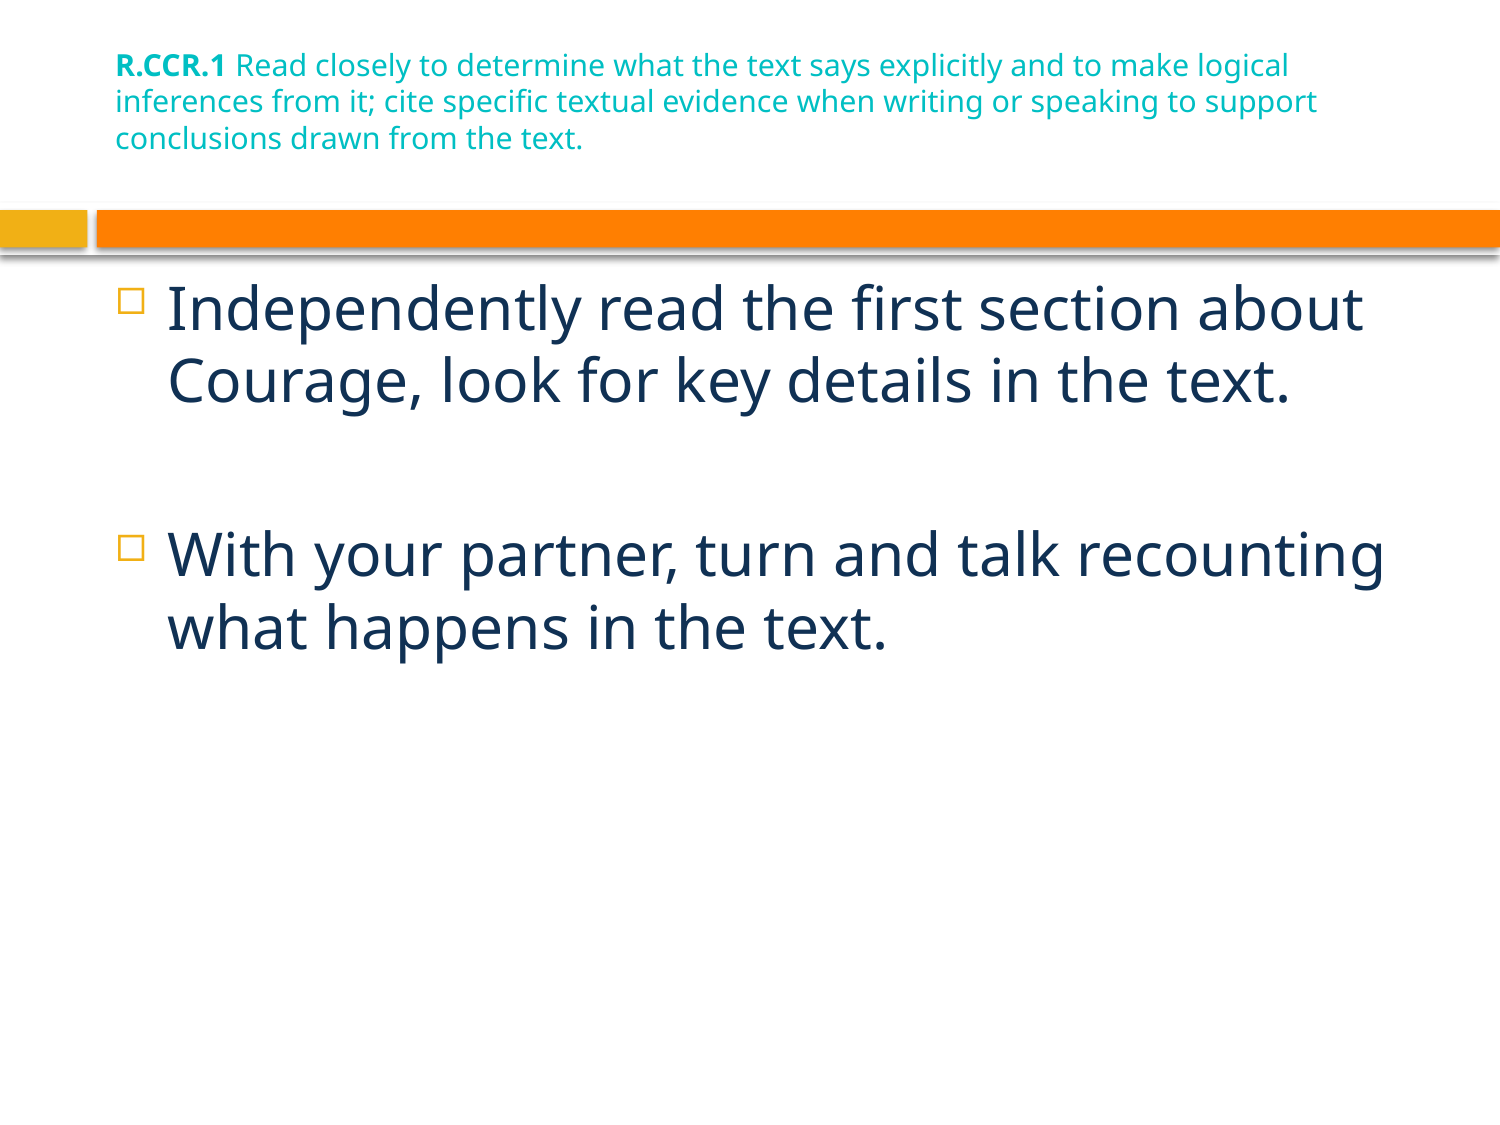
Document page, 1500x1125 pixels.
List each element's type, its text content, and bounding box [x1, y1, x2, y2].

list Independently read the first section about Courage, look for key details in the text. With your partner, turn and talk recounting what happens in the text. [100, 262, 1438, 1000]
title R.CCR.1 Read closely to determine what the text says explicitly and to make logical inferences from it; cite specific textual evidence when writing or speaking to support conclusions drawn from the text. [100, 37, 1438, 200]
